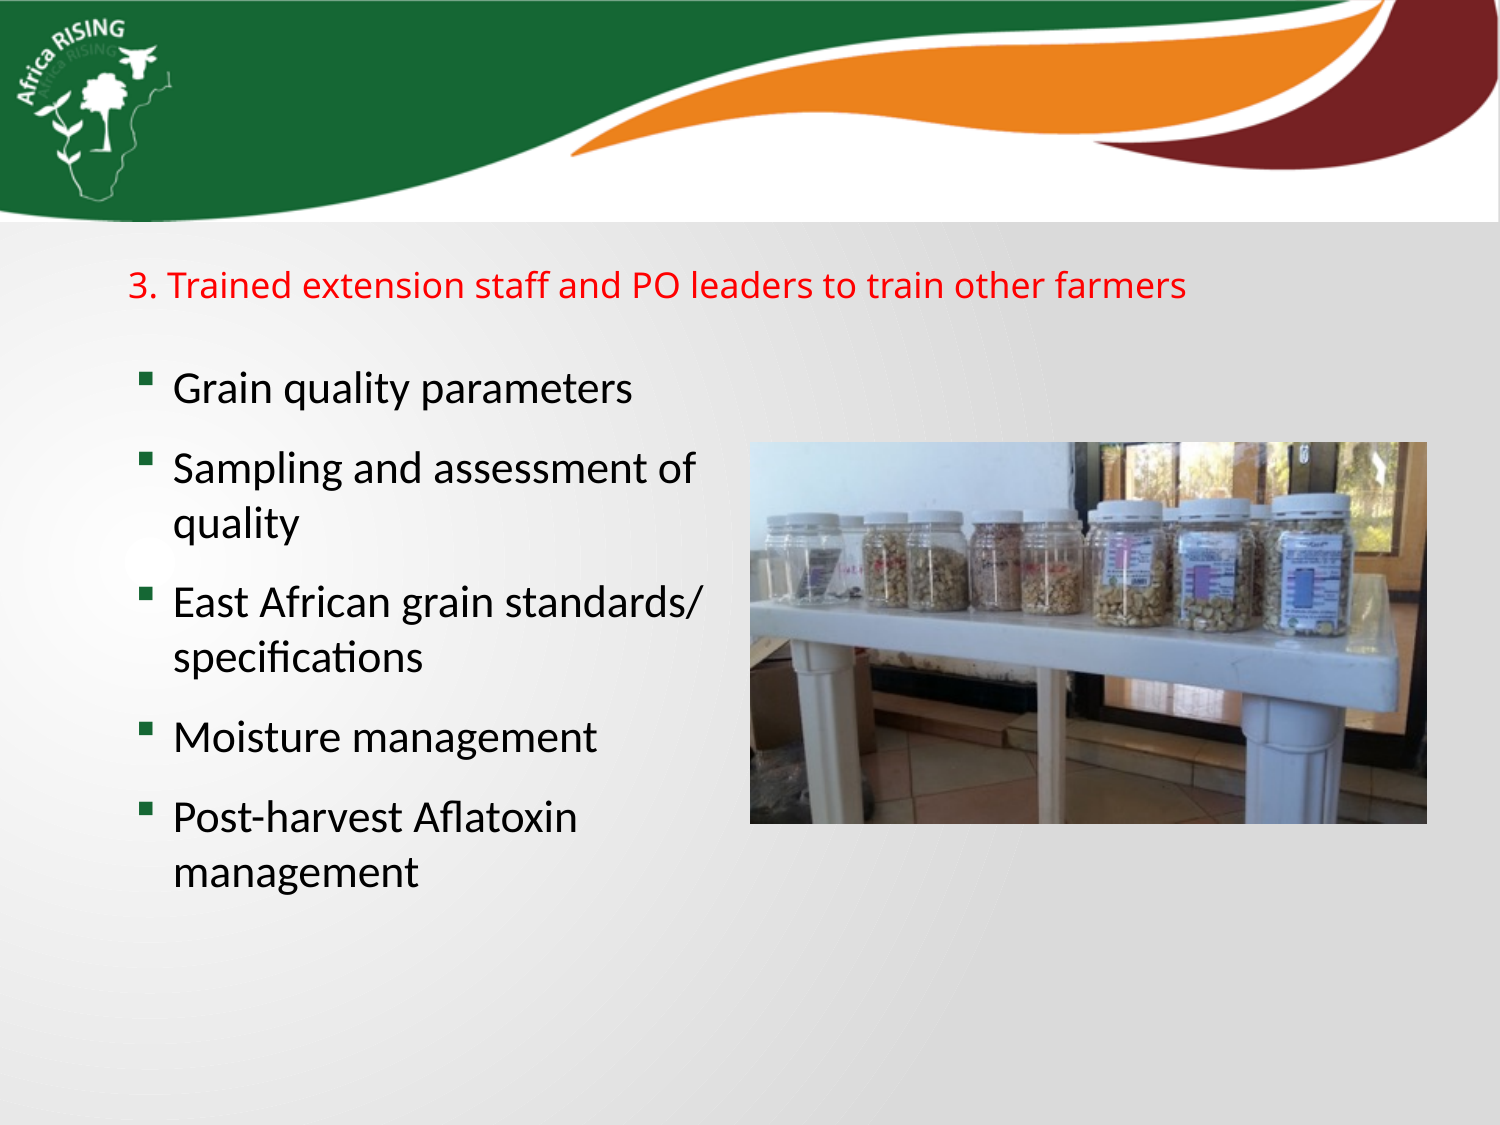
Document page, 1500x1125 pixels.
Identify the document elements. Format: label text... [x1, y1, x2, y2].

list Grain quality parameters Sampling and assessment of quality East African grain standards/ specifications Moisture management Post-harvest Aflatoxin management [101, 349, 790, 917]
text_box 3. Trained extension staff and PO leaders to train other farmers [98, 255, 1375, 338]
picture [0, 0, 1499, 222]
picture [749, 442, 1428, 825]
